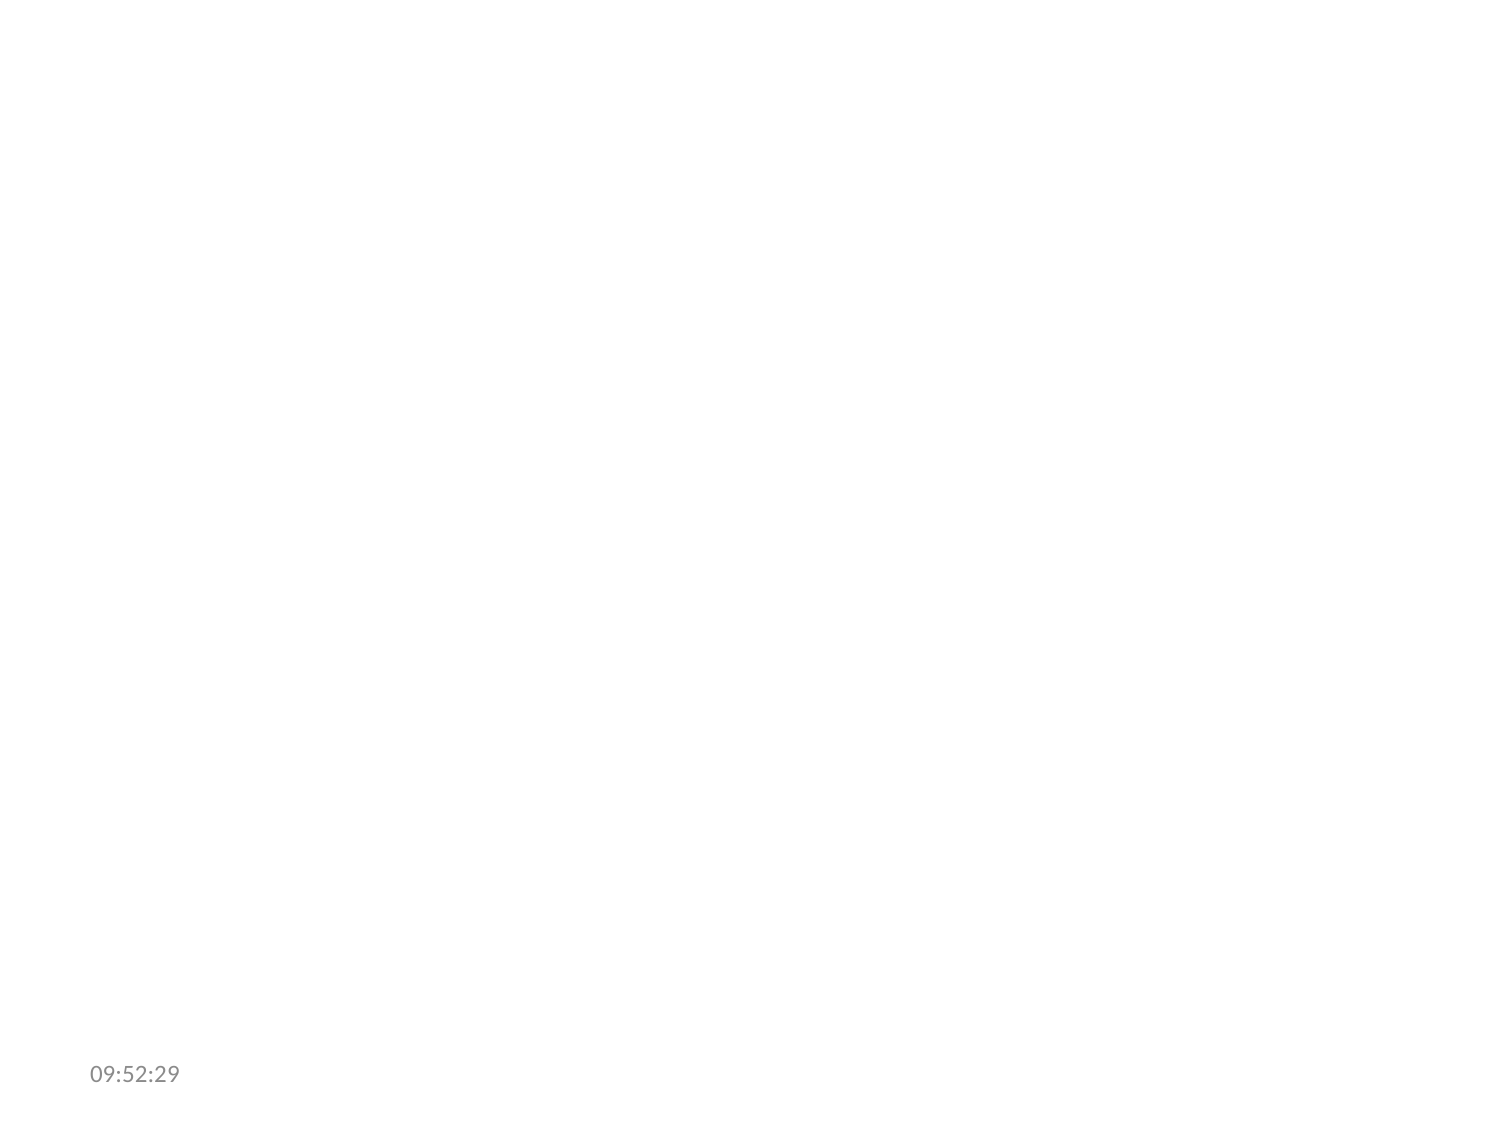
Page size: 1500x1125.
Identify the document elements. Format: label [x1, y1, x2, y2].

slide_number [75, 1042, 425, 1103]
